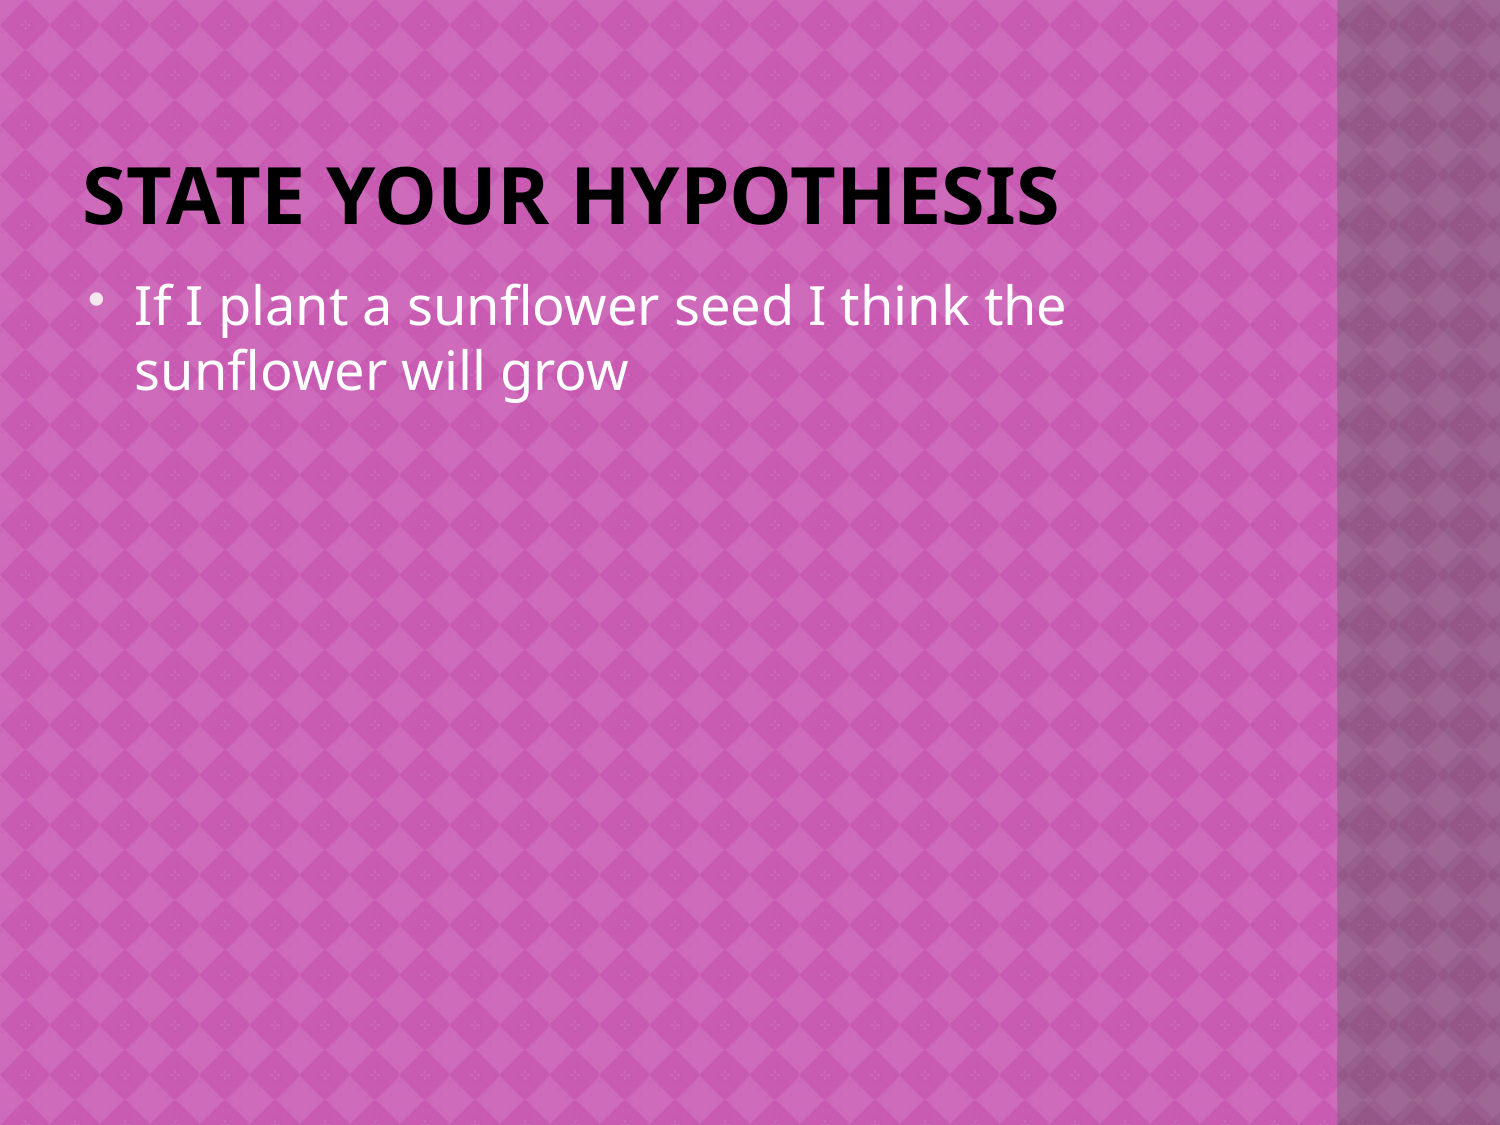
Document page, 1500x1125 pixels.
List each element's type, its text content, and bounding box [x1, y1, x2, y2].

title State Your Hypothesis [75, 52, 1263, 240]
list If I plant a sunflower seed I think the sunflower will grow [75, 264, 1263, 1059]
